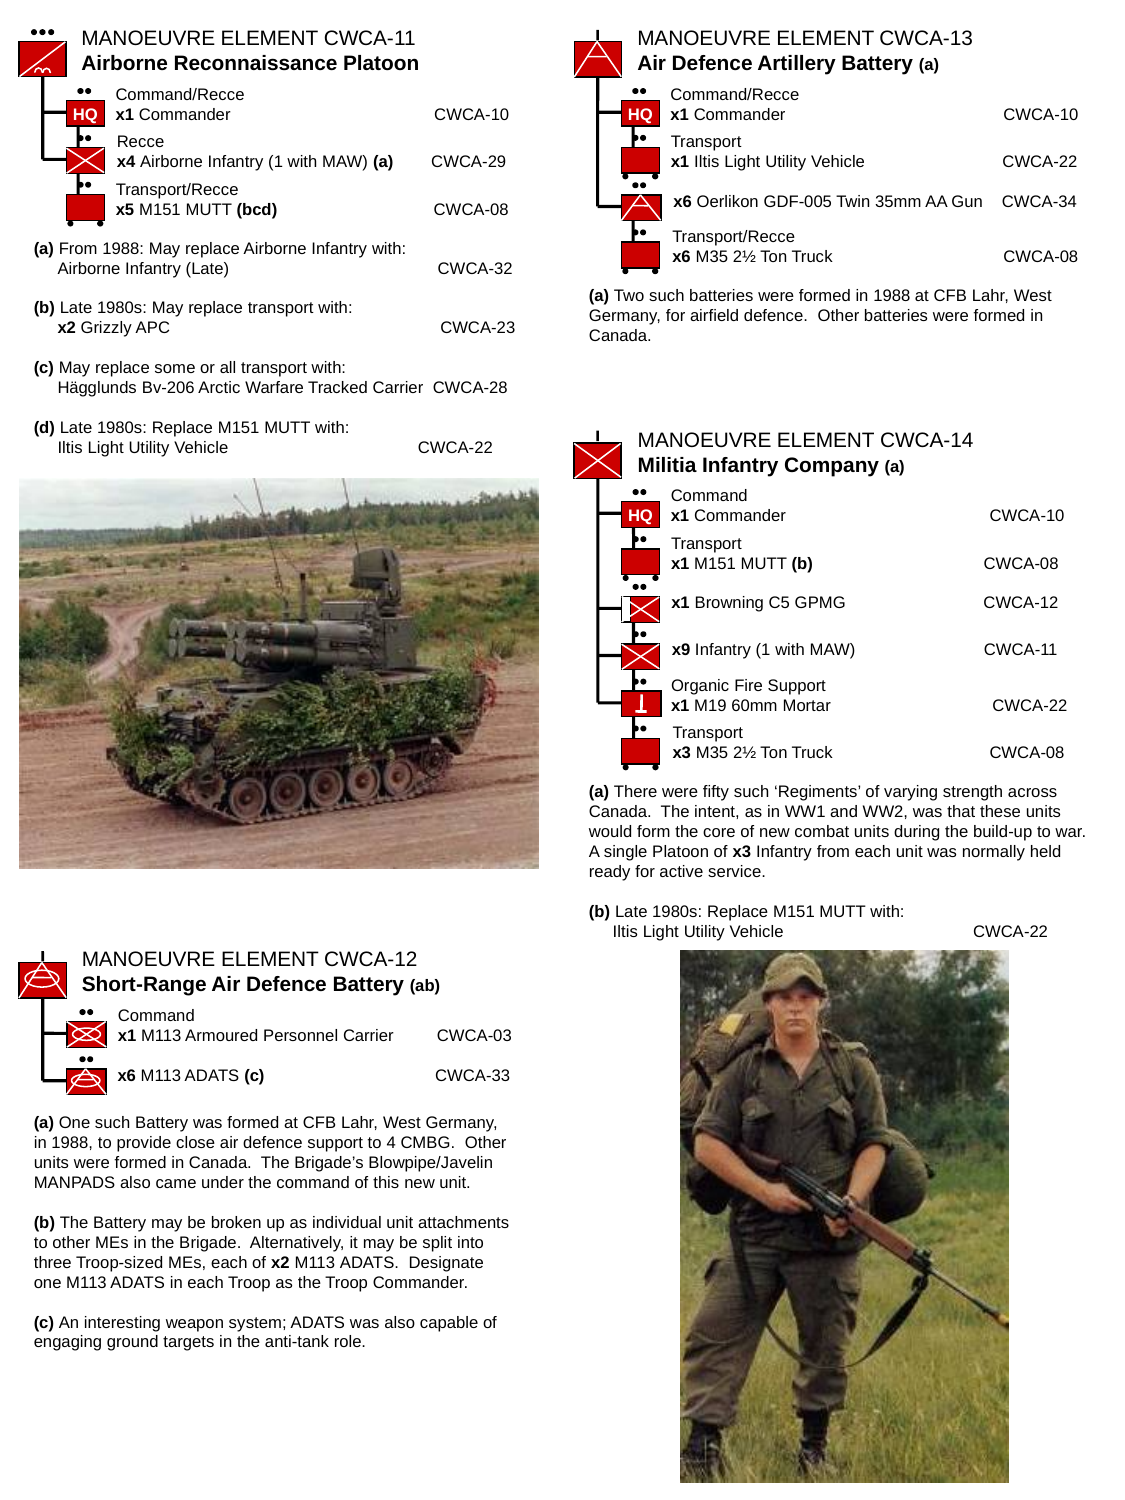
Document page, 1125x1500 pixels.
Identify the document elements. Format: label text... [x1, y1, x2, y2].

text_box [78, 135, 91, 141]
text_box MANOEUVRE ELEMENT CWCA-14 Militia Infantry Company (a) [622, 419, 989, 484]
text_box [621, 643, 660, 670]
text_box x6 Oerlikon GDF-005 Twin 35mm AA Gun CWCA-34 [658, 183, 1093, 218]
text_box MANOEUVRE ELEMENT CWCA-13 Air Defence Artillery Battery (a) [622, 17, 988, 83]
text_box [80, 1009, 93, 1015]
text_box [633, 726, 646, 731]
text_box Transport x1 M151 MUTT (b) CWCA-08 [656, 525, 1074, 581]
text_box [633, 230, 646, 235]
text_box Command x1 M113 Armoured Personnel Carrier CWCA-03 [103, 997, 527, 1053]
picture [680, 950, 1009, 1483]
text_box MANOEUVRE ELEMENT CWCA-12 Short-Range Air Defence Battery (ab) [67, 938, 456, 1004]
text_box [633, 584, 646, 590]
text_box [633, 489, 646, 495]
text_box x1 Browning C5 GPMG CWCA-12 [656, 584, 1074, 620]
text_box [621, 194, 661, 221]
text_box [78, 182, 91, 187]
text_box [18, 962, 67, 998]
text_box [66, 194, 105, 226]
text_box Transport x1 Iltis Light Utility Vehicle CWCA-22 [656, 123, 1093, 179]
text_box x6 M113 ADATS (c) CWCA-33 [102, 1056, 526, 1092]
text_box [621, 242, 660, 274]
text_box Transport/Recce x6 M35 2½ Ton Truck CWCA-08 [657, 218, 1094, 274]
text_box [633, 631, 646, 637]
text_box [621, 100, 660, 127]
text_box (a) From 1988: May replace Airborne Infantry with: Airborne Infantry (Late) CWCA-32 (b) Late 1980s: May replace transport with: x2 Grizzly APC CWCA-23 (c) May replace some or all transport with: Hägglunds Bv-206 Arctic Warfare Tracked Carrier CWCA-28 (d) Late 1980s: Replace M151 MUTT with: Iltis Light Utility Vehicle CWCA-22 [18, 230, 539, 465]
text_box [621, 501, 660, 528]
text_box (a) There were fifty such ‘Regiments’ of varying strength across Canada. The intent, as in WW1 and WW2, was that these units would form the core of new combat units during the build-up to war. A single Platoon of x3 Infantry from each unit was normally held ready for active service. (b) Late 1980s: Replace M151 MUTT with: Iltis Light Utility Vehicle CWCA-22 [574, 773, 1106, 968]
text_box x9 Infantry (1 with MAW) CWCA-11 [657, 631, 1073, 667]
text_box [66, 147, 105, 174]
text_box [66, 100, 105, 127]
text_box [621, 147, 660, 179]
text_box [621, 690, 661, 717]
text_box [66, 1068, 107, 1095]
picture [18, 478, 539, 869]
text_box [633, 536, 646, 542]
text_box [66, 1021, 107, 1048]
text_box (a) Two such batteries were formed in 1988 at CFB Lahr, West Germany, for airfield defence. Other batteries were formed in Canada. [574, 277, 1106, 353]
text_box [621, 596, 660, 623]
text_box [633, 88, 646, 94]
text_box MANOEUVRE ELEMENT CWCA-11 Airborne Reconnaissance Platoon [66, 17, 435, 83]
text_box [574, 442, 622, 479]
text_box (a) One such Battery was formed at CFB Lahr, West Germany, in 1988, to provide close air defence support to 4 CMBG. Other units were formed in Canada. The Brigade’s Blowpipe/Javelin MANPADS also came under the command of this new unit. (b) The Battery may be broken up as individual unit attachments to other MEs in the Brigade. Alternatively, it may be split into three Troop-sized MEs, each of x2 M113 ADATS. Designate one M113 ADATS in each Troop as the Troop Commander. (c) An interesting weapon system; ADATS was also capable of engaging ground targets in the anti-tank role. [19, 1104, 528, 1359]
text_box Recce x4 Airborne Infantry (1 with MAW) (a) CWCA-29 [102, 123, 522, 179]
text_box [633, 135, 646, 141]
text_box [31, 29, 54, 35]
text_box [574, 41, 622, 77]
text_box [18, 41, 67, 77]
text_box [633, 679, 646, 684]
text_box Transport/Recce x5 M151 MUTT (bcd) CWCA-08 [101, 171, 524, 226]
text_box Command/Recce x1 Commander CWCA-10 [655, 76, 1094, 132]
text_box Command/Recce x1 Commander CWCA-10 [100, 76, 525, 132]
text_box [633, 183, 646, 188]
text_box Command x1 Commander CWCA-10 [656, 477, 1080, 533]
text_box Organic Fire Support x1 M19 60mm Mortar CWCA-22 [656, 667, 1083, 723]
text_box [80, 1056, 93, 1062]
text_box Transport x3 M35 2½ Ton Truck CWCA-08 [657, 714, 1080, 770]
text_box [621, 738, 660, 770]
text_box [78, 88, 91, 94]
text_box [621, 548, 660, 581]
